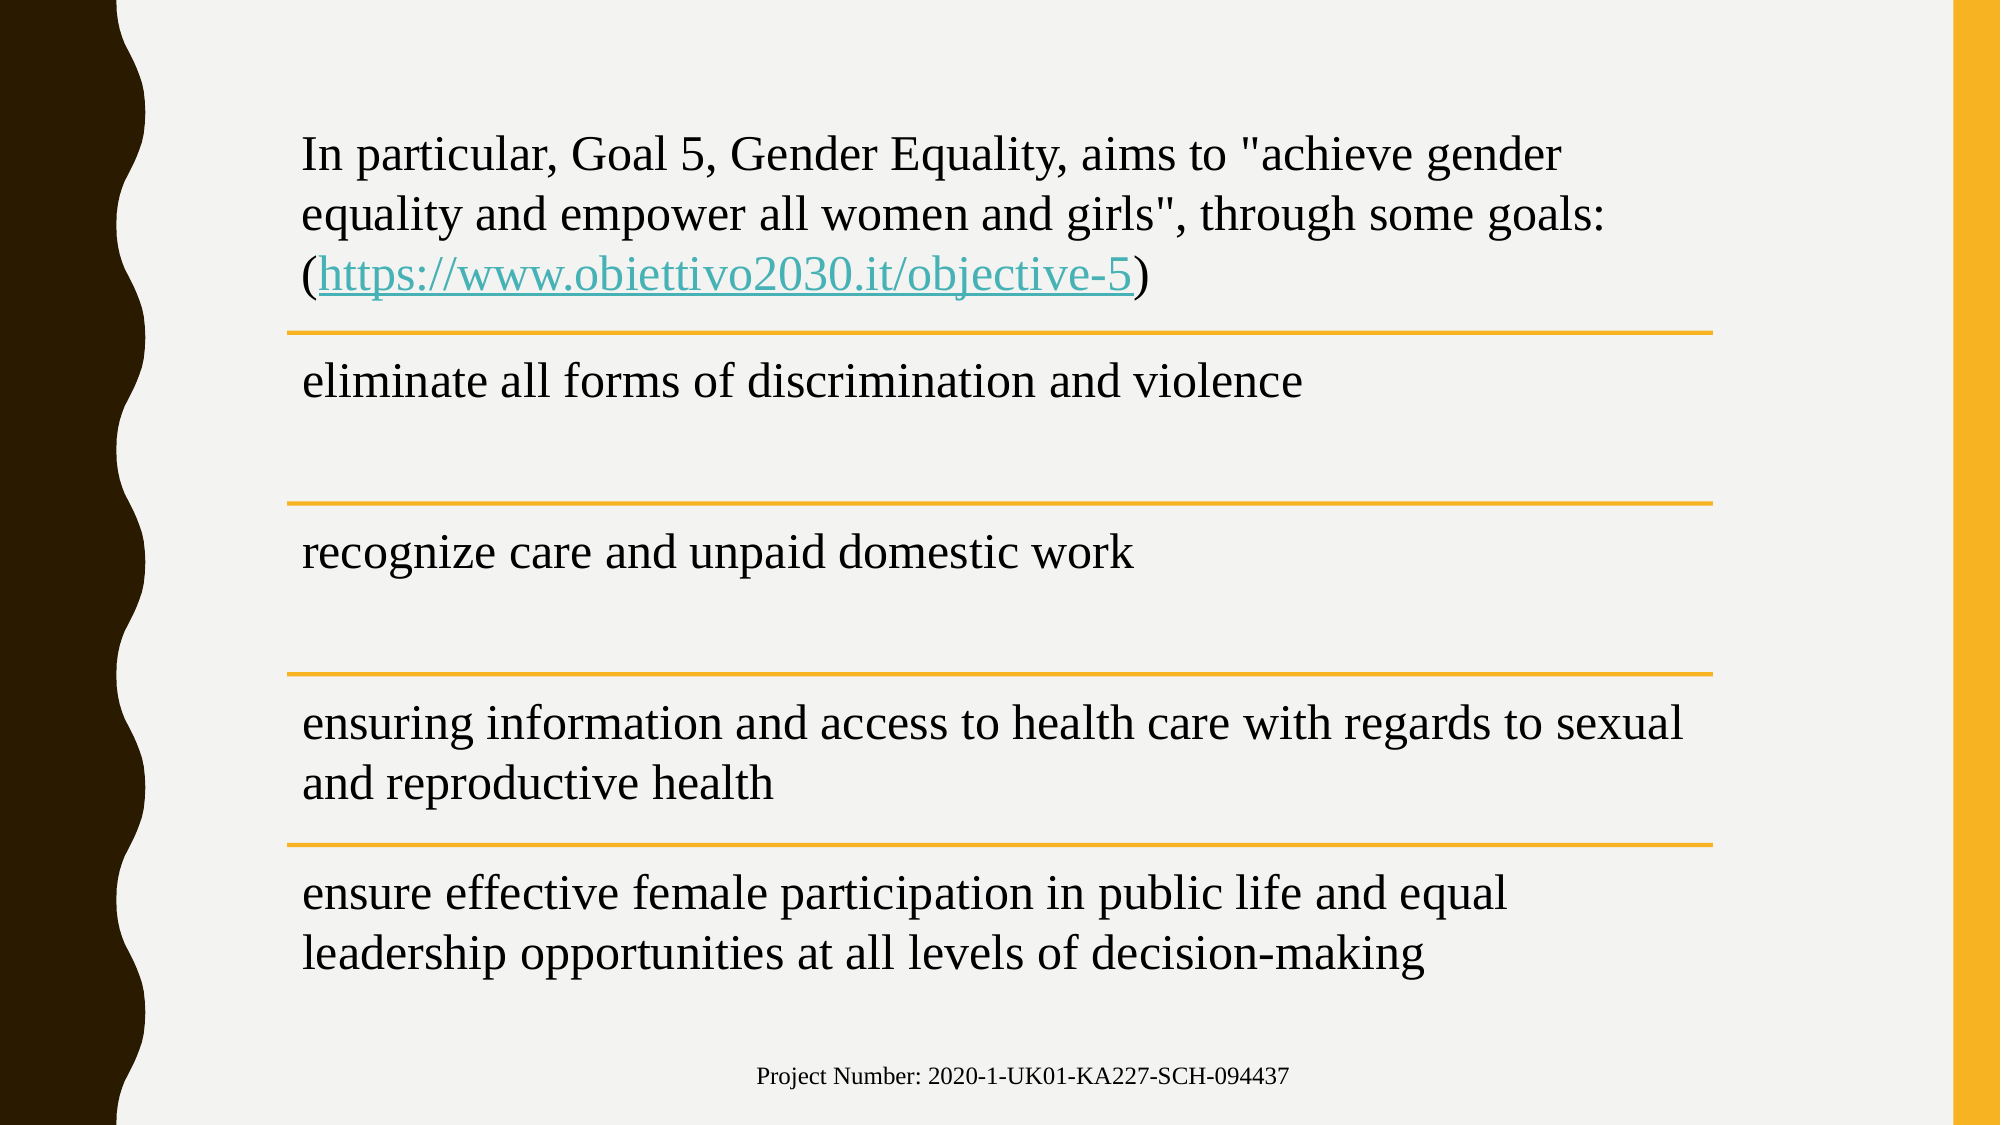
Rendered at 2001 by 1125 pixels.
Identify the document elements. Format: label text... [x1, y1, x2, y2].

text_box In particular, Goal 5, Gender Equality, aims to "achieve gender equality and empower all women and girls", through some goals: (https://www.obiettivo2030.it/objective-5) [287, 112, 1713, 330]
footer Project Number: 2020-1-UK01-KA227-SCH-094437 [685, 1045, 1361, 1103]
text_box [286, 332, 1714, 1016]
